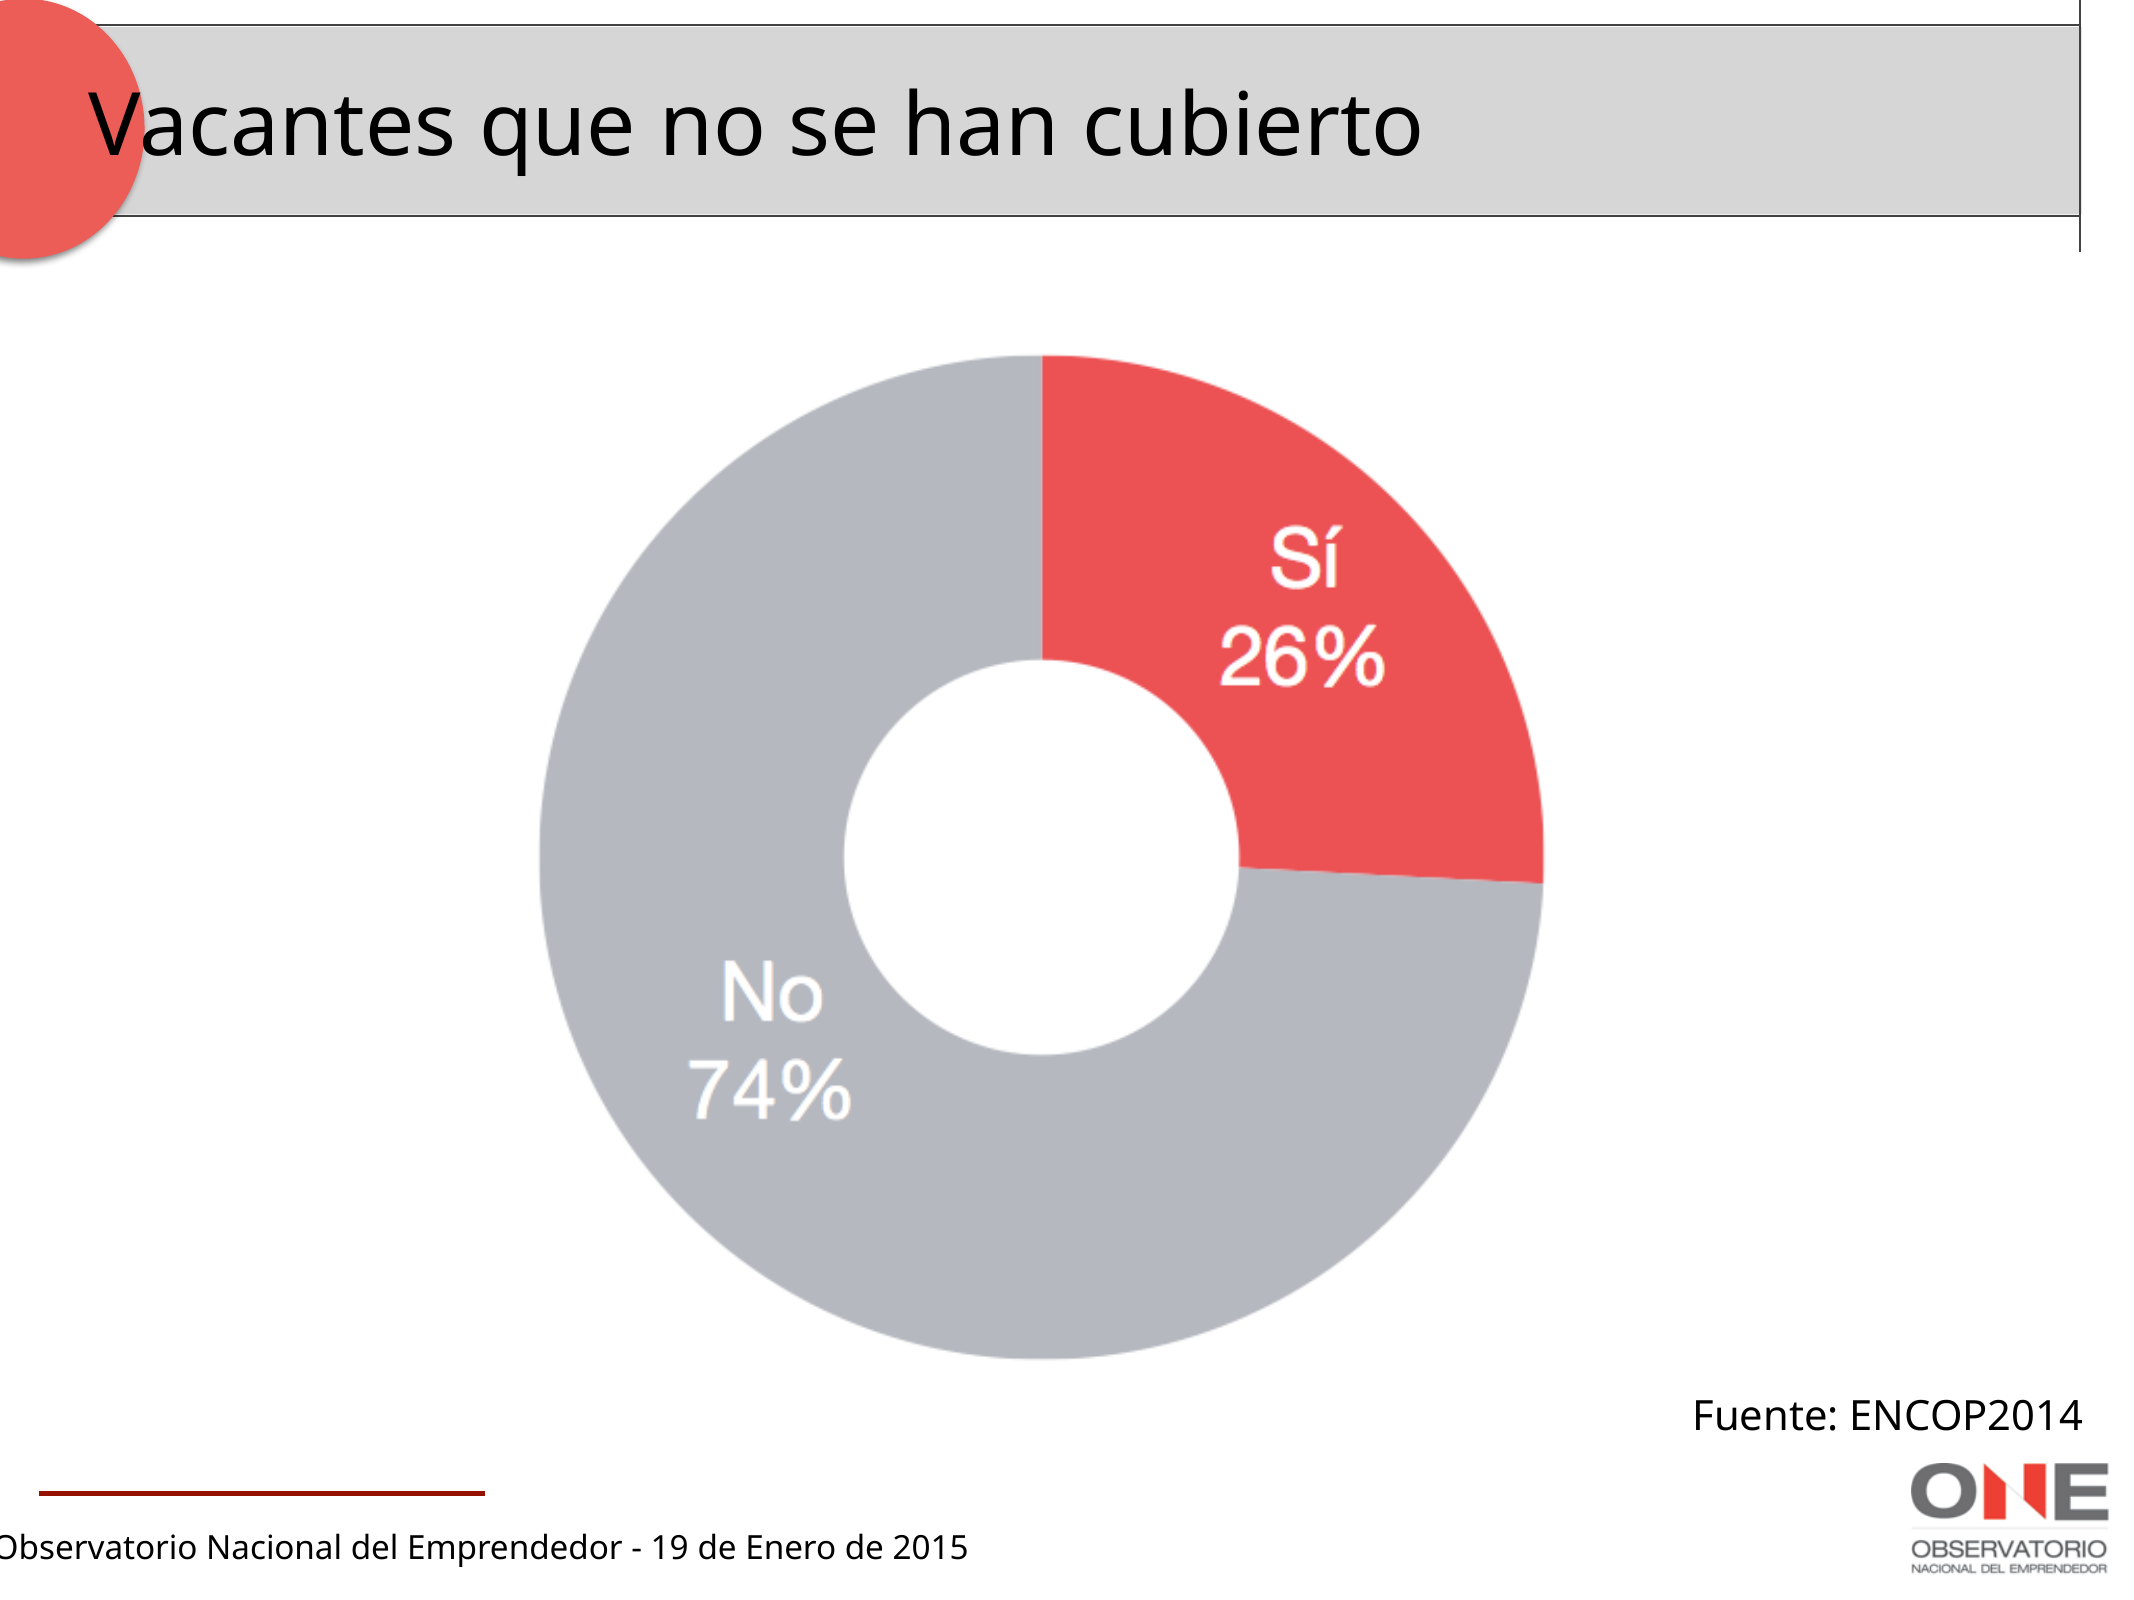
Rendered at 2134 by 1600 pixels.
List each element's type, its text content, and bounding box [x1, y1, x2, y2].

text_box Fuente: ENCOP2014 [1684, 1380, 2093, 1447]
picture [505, 344, 1577, 1381]
picture [1911, 1463, 2117, 1588]
text_box Vacantes que no se han cubierto [80, 59, 1433, 182]
